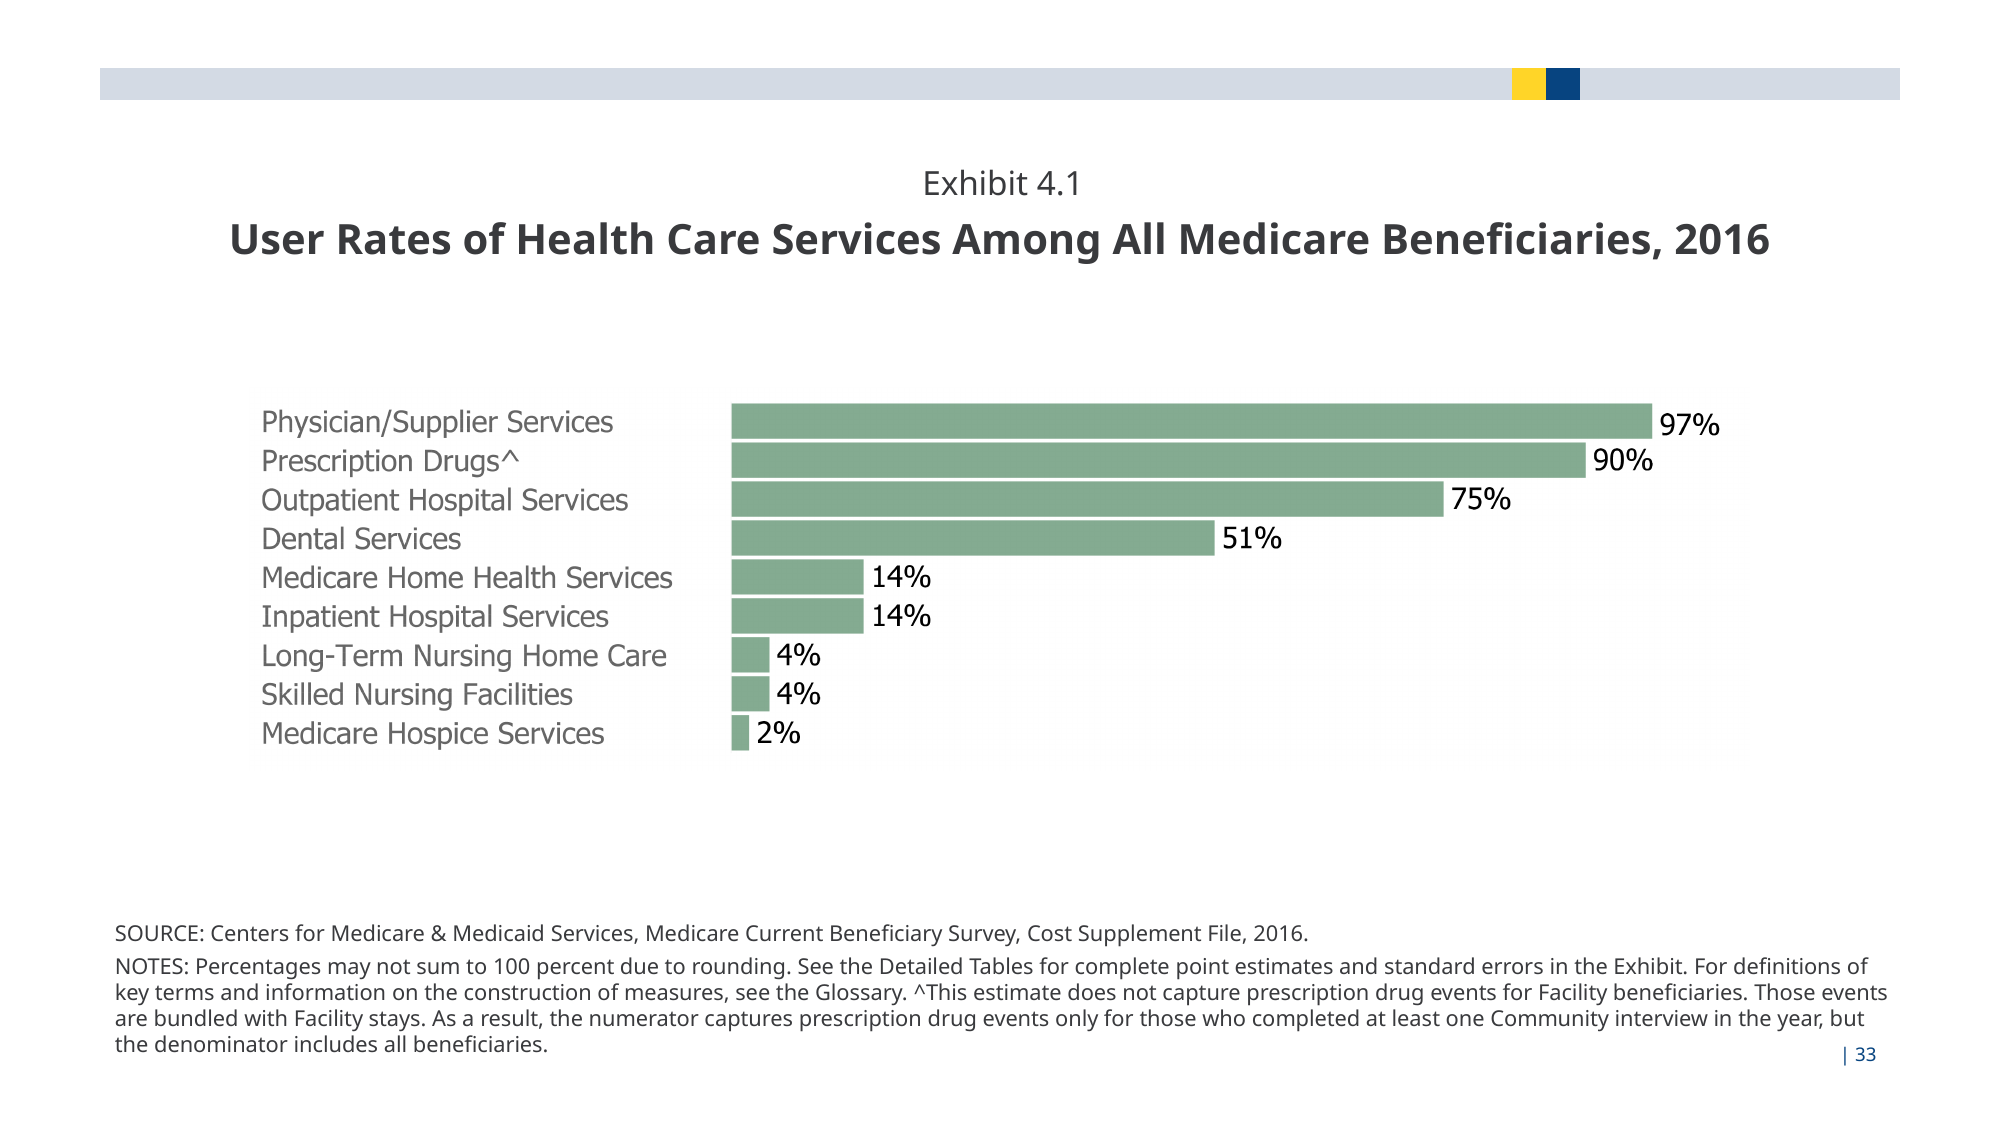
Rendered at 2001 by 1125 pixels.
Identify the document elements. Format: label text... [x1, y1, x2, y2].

list User Rates of Health Care Services Among All Medicare Beneficiaries, 2016 [99, 213, 1900, 300]
list SOURCE: Centers for Medicare & Medicaid Services, Medicare Current Beneficiary Survey, Cost Supplement File, 2016. NOTES: Percentages may not sum to 100 percent due to rounding. See the Detailed Tables for complete point estimates and standard errors in the Exhibit. For definitions of key terms and information on the construction of measures, see the Glossary. ^This estimate does not capture prescription drug events for Facility beneficiaries. Those events are bundled with Facility stays. As a result, the numerator captures prescription drug events only for those who completed at least one Community interview in the year, but the denominator includes all beneficiaries. [99, 912, 1900, 1063]
picture [249, 387, 1751, 771]
title Exhibit 4.1 [99, 154, 1900, 213]
